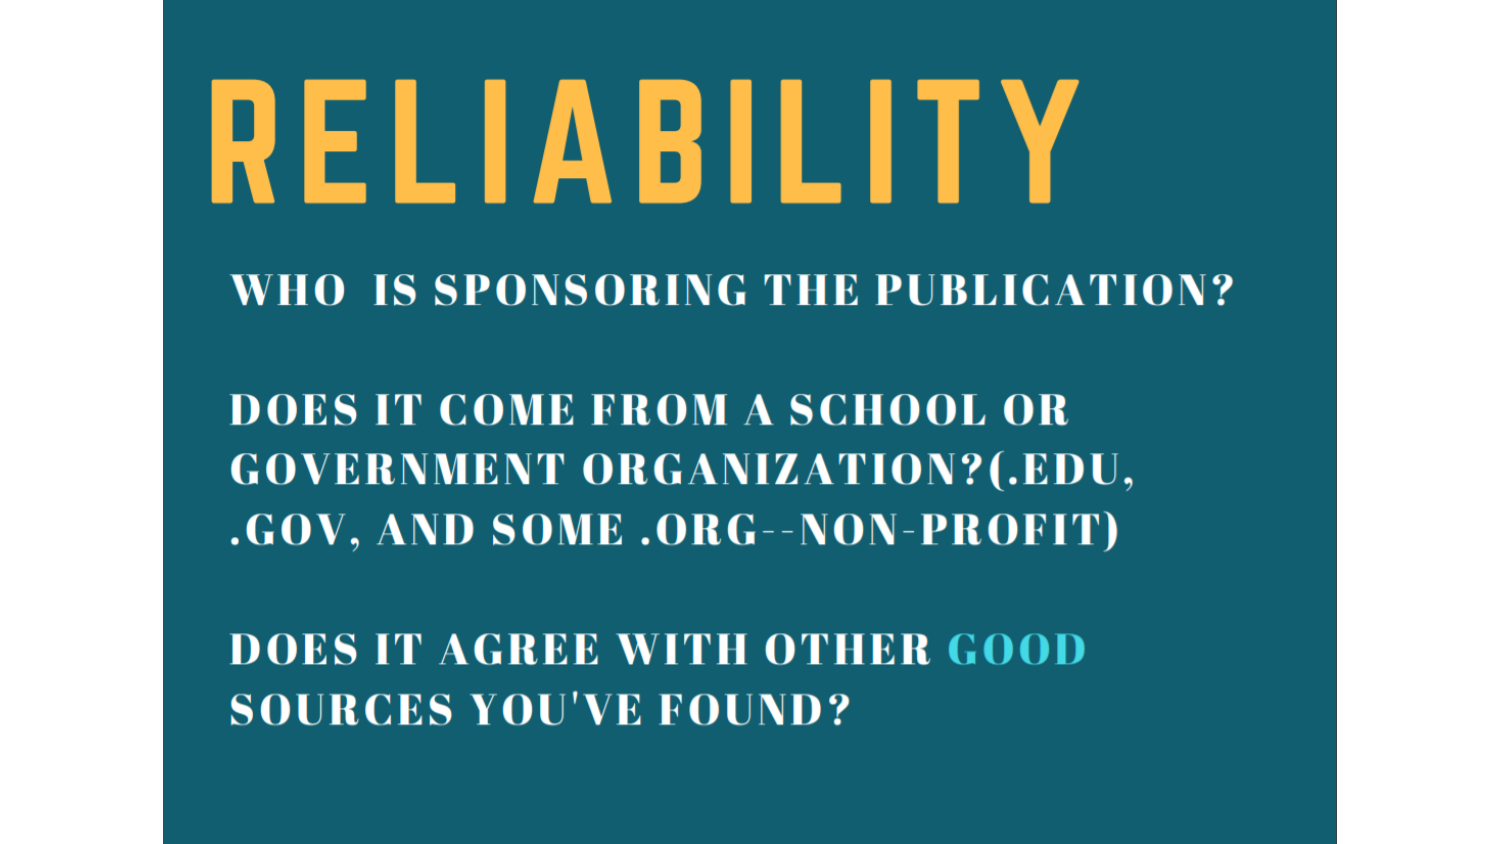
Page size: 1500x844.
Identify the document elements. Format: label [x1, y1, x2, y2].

picture [162, 0, 1338, 844]
